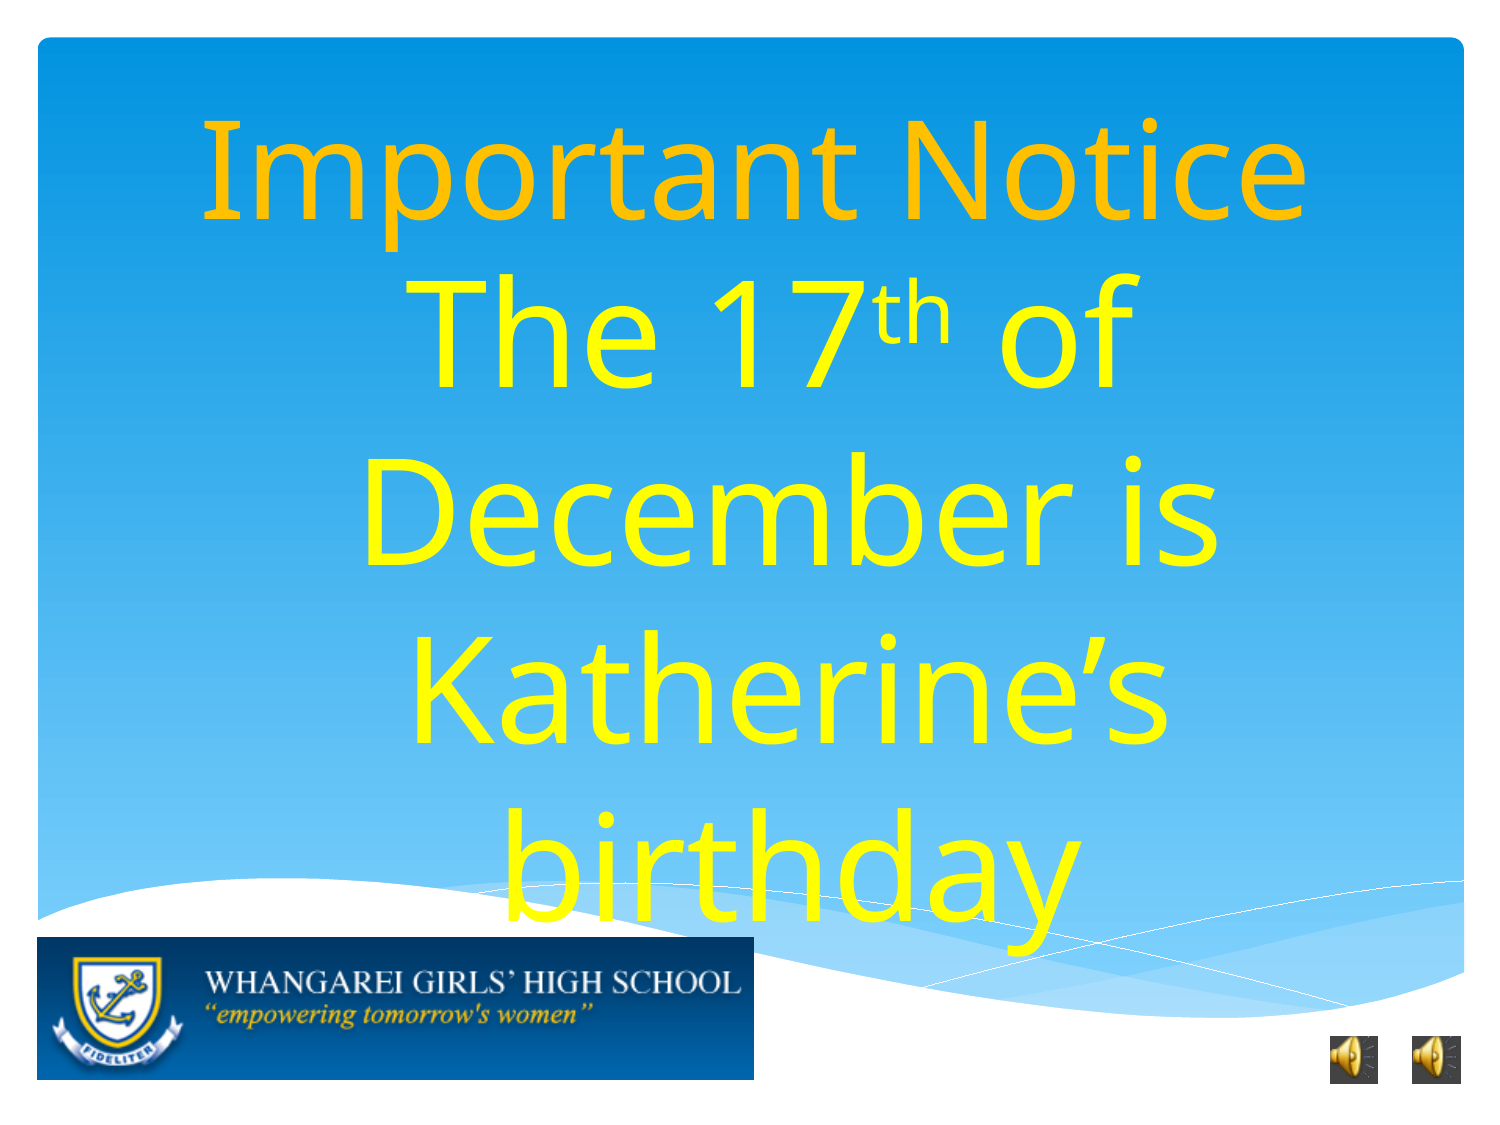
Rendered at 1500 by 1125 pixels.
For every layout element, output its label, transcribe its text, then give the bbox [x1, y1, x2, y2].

picture [1411, 1034, 1462, 1086]
picture [37, 937, 754, 1080]
text_box The 17th of December is Katherine’s birthday [149, 231, 1391, 963]
picture [1328, 1034, 1380, 1086]
text_box Important Notice [149, 37, 1362, 255]
